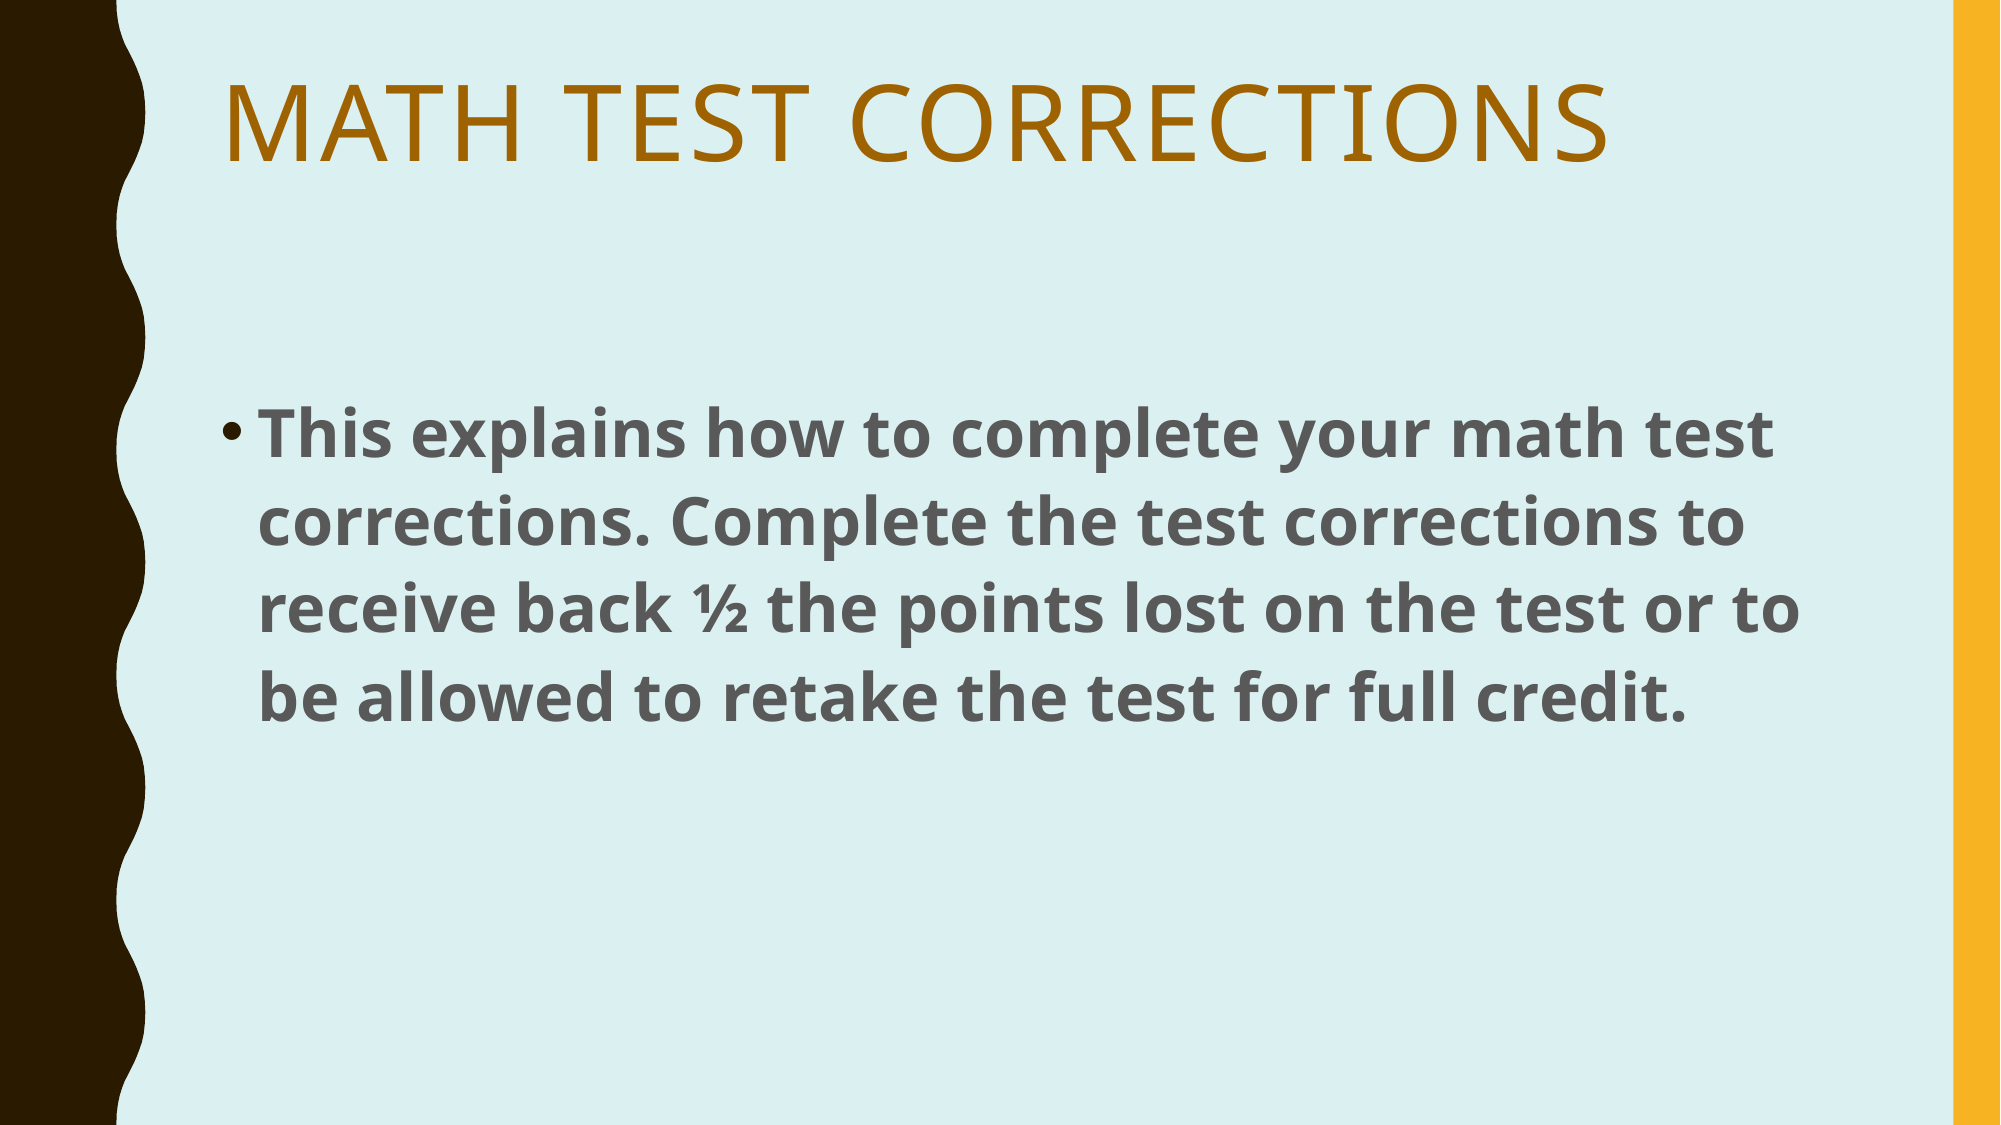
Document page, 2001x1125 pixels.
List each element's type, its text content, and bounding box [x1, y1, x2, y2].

list This explains how to complete your math test corrections. Complete the test corrections to receive back 1⁄2 the points lost on the test or to be allowed to retake the test for full credit. [205, 375, 1875, 965]
title MATH TEST CORRECTIONS [205, 62, 1875, 308]
